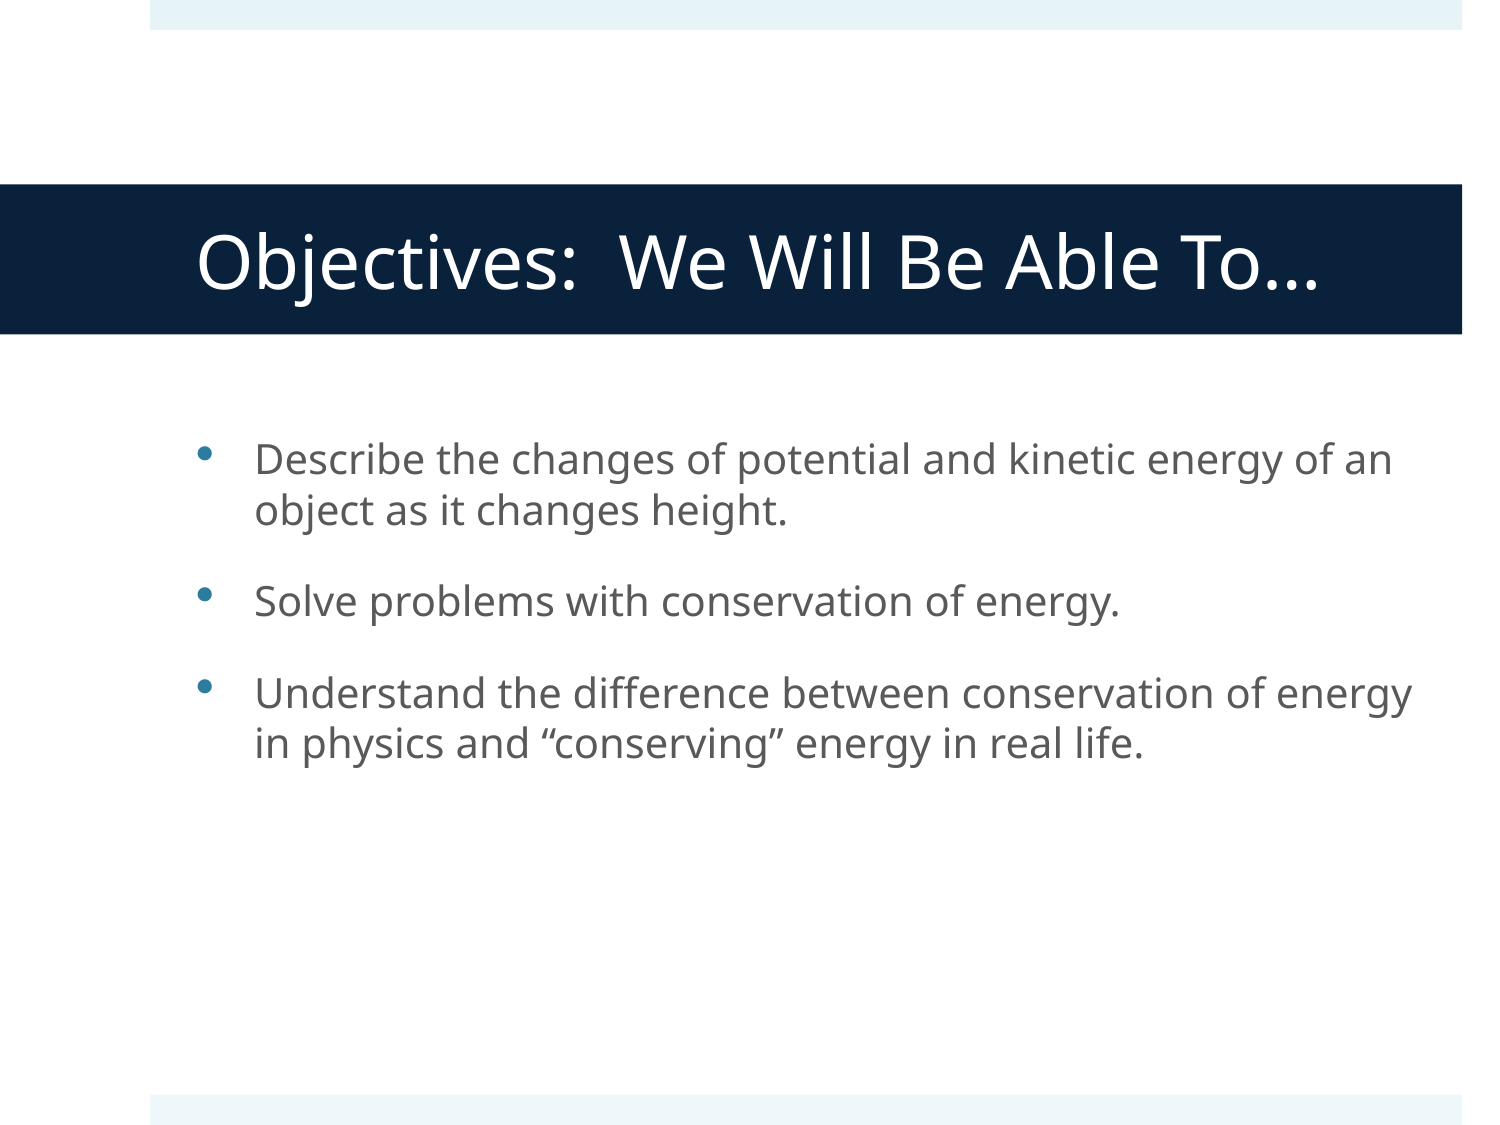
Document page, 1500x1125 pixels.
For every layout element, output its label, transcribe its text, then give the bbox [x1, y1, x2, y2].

title Objectives: We Will Be Able To… [0, 184, 1463, 335]
list Describe the changes of potential and kinetic energy of an object as it changes height. Solve problems with conservation of energy. Understand the difference between conservation of energy in physics and “conserving” energy in real life. [182, 425, 1432, 1028]
